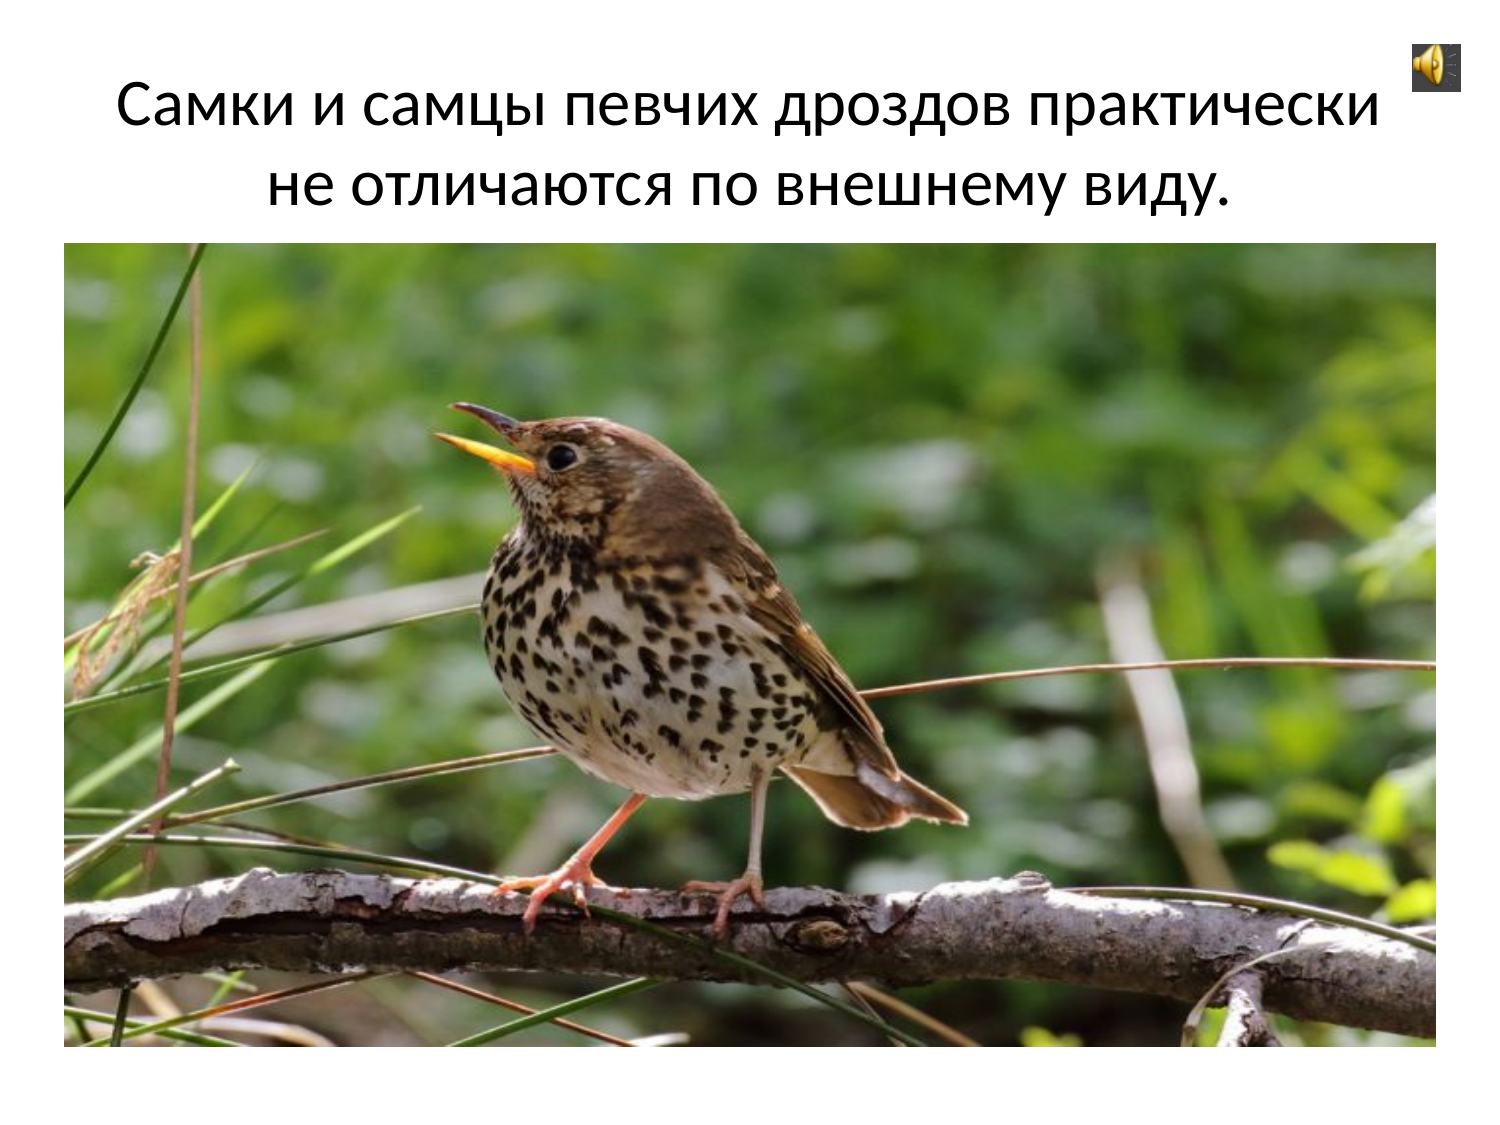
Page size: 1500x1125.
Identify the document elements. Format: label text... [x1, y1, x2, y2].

picture [64, 243, 1436, 1047]
title Самки и самцы певчих дроздов практически не отличаются по внешнему виду. [75, 45, 1425, 233]
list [1411, 42, 1462, 93]
